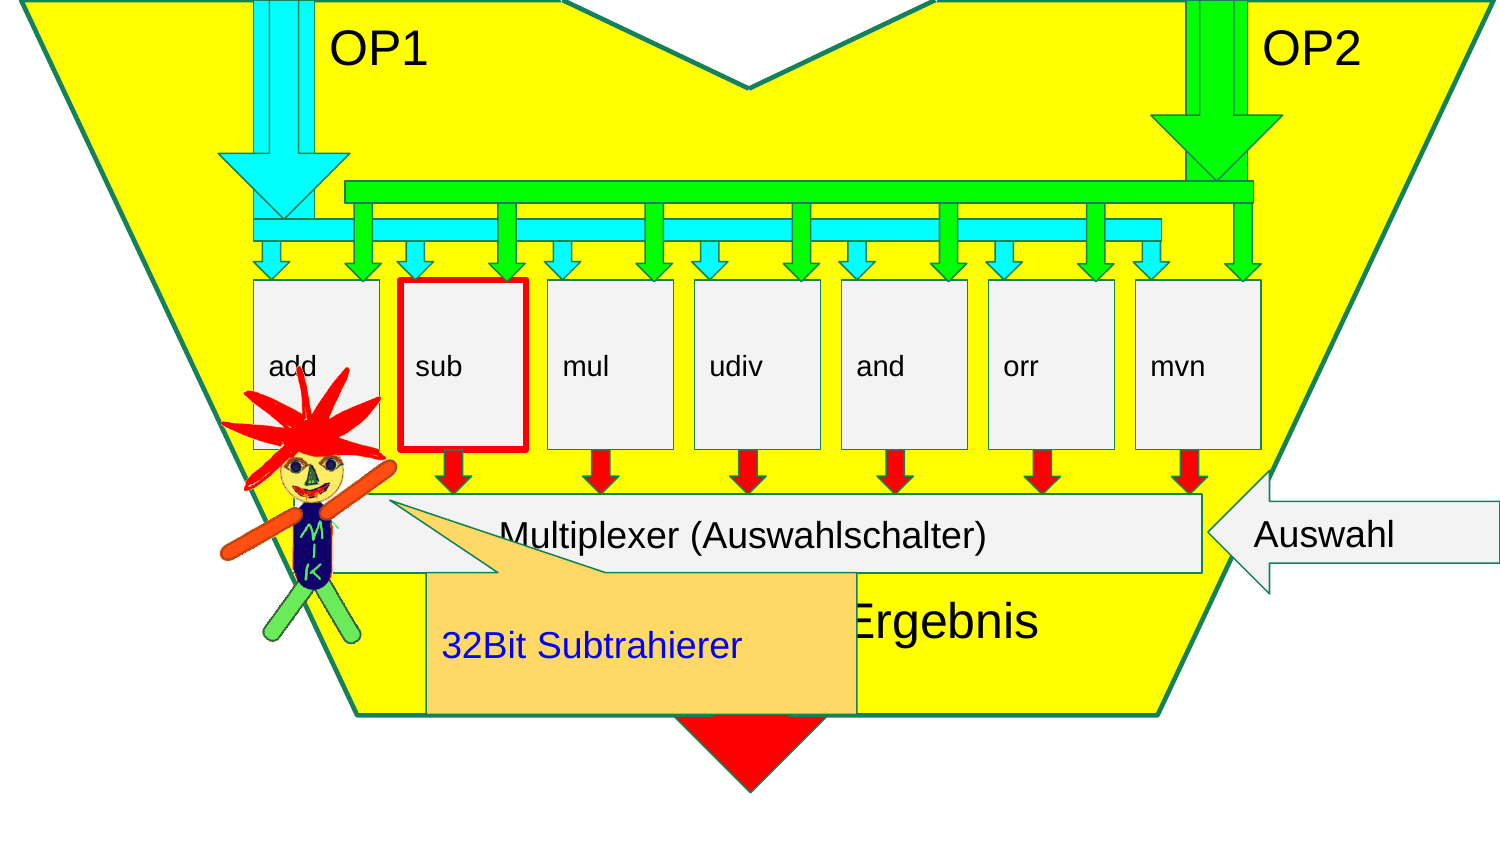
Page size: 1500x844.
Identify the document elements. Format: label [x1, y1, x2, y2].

picture [201, 358, 409, 651]
text_box [253, 287, 1262, 450]
text_box [20, 0, 1494, 716]
text_box [414, 449, 1209, 574]
text_box [253, 218, 339, 280]
text_box [681, 724, 820, 793]
text_box [344, 180, 1262, 282]
